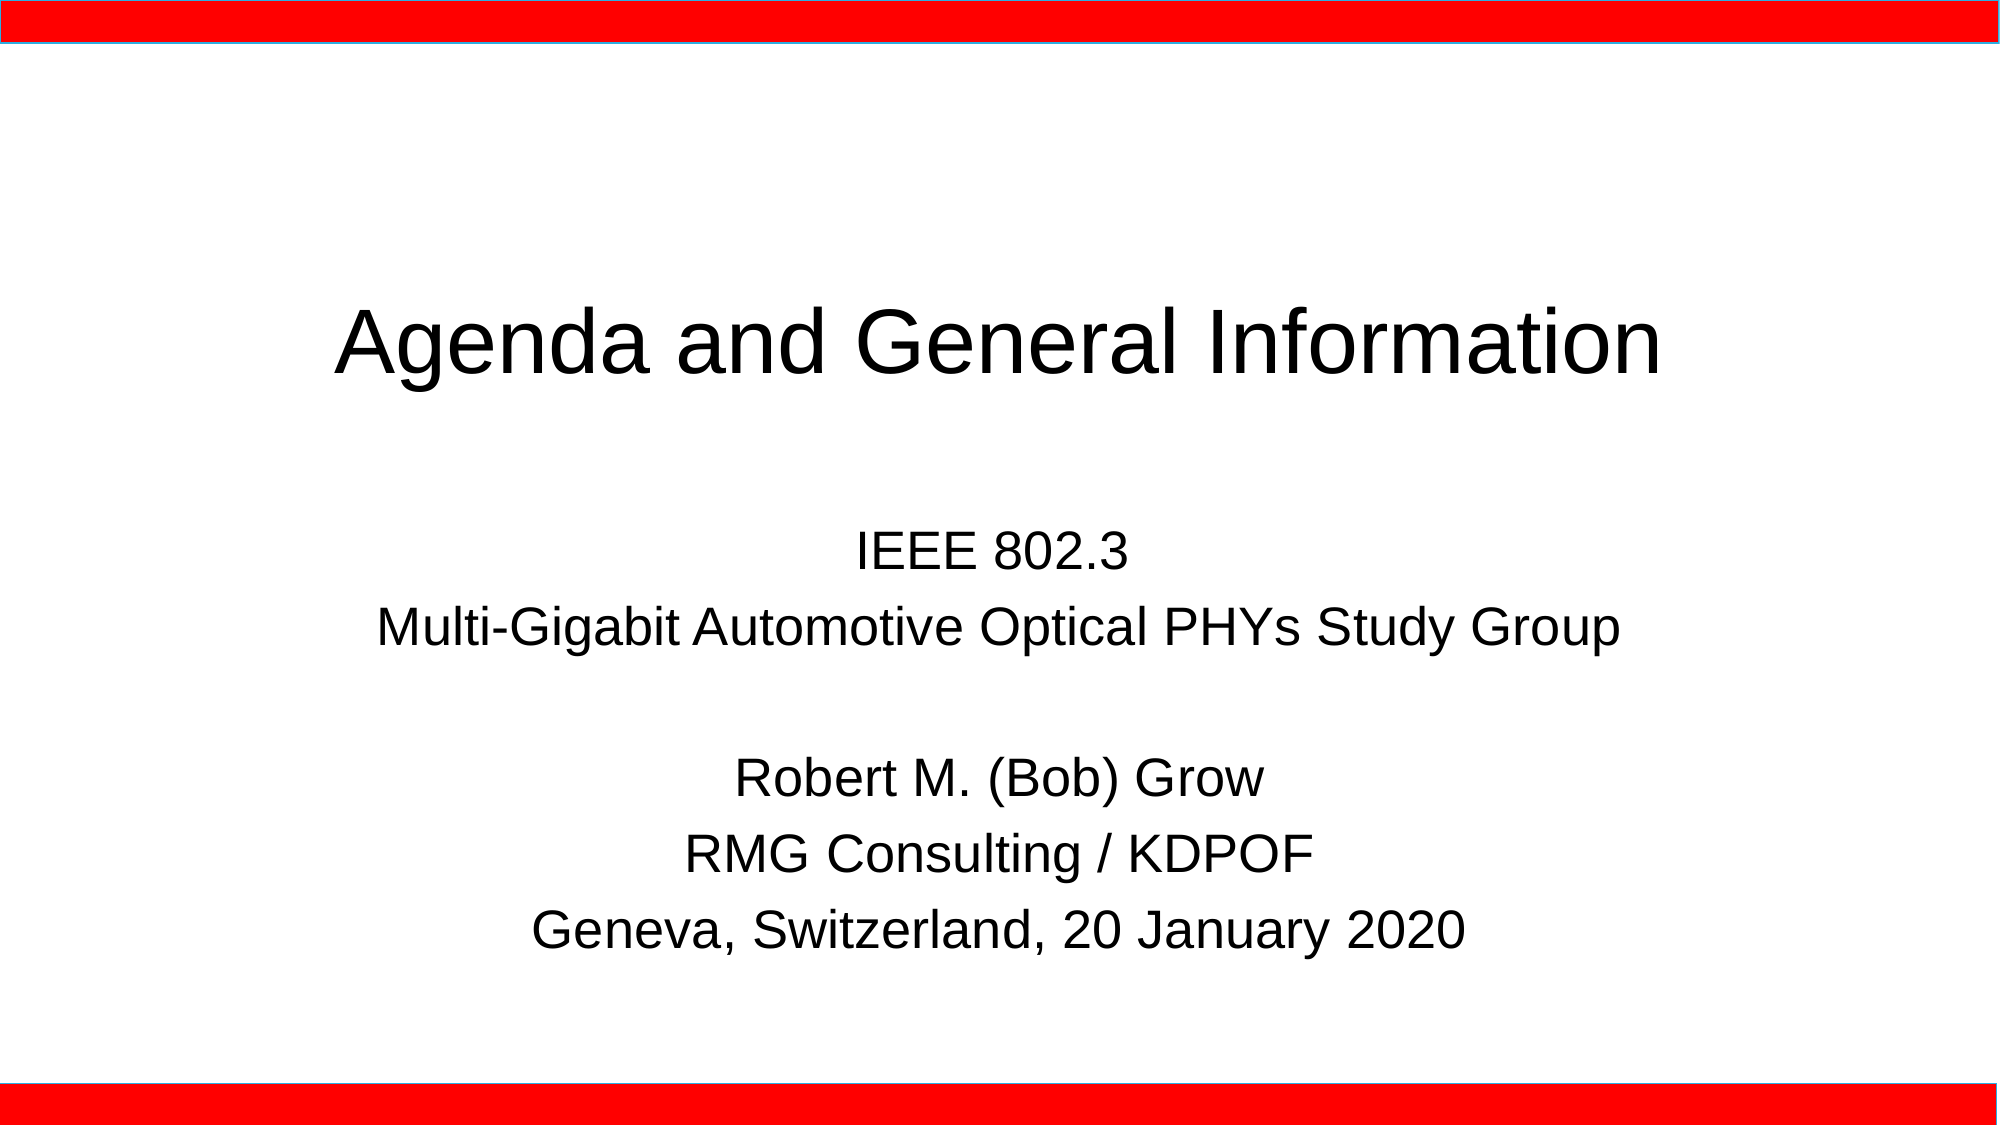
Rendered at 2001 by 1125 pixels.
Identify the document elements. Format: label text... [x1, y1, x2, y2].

subtitle IEEE 802.3 Multi-Gigabit Automotive Optical PHYs Study Group Robert M. (Bob) Grow RMG Consulting / KDPOF Geneva, Switzerland, 20 January 2020 [299, 507, 1701, 796]
title Agenda and General Information [149, 219, 1851, 462]
